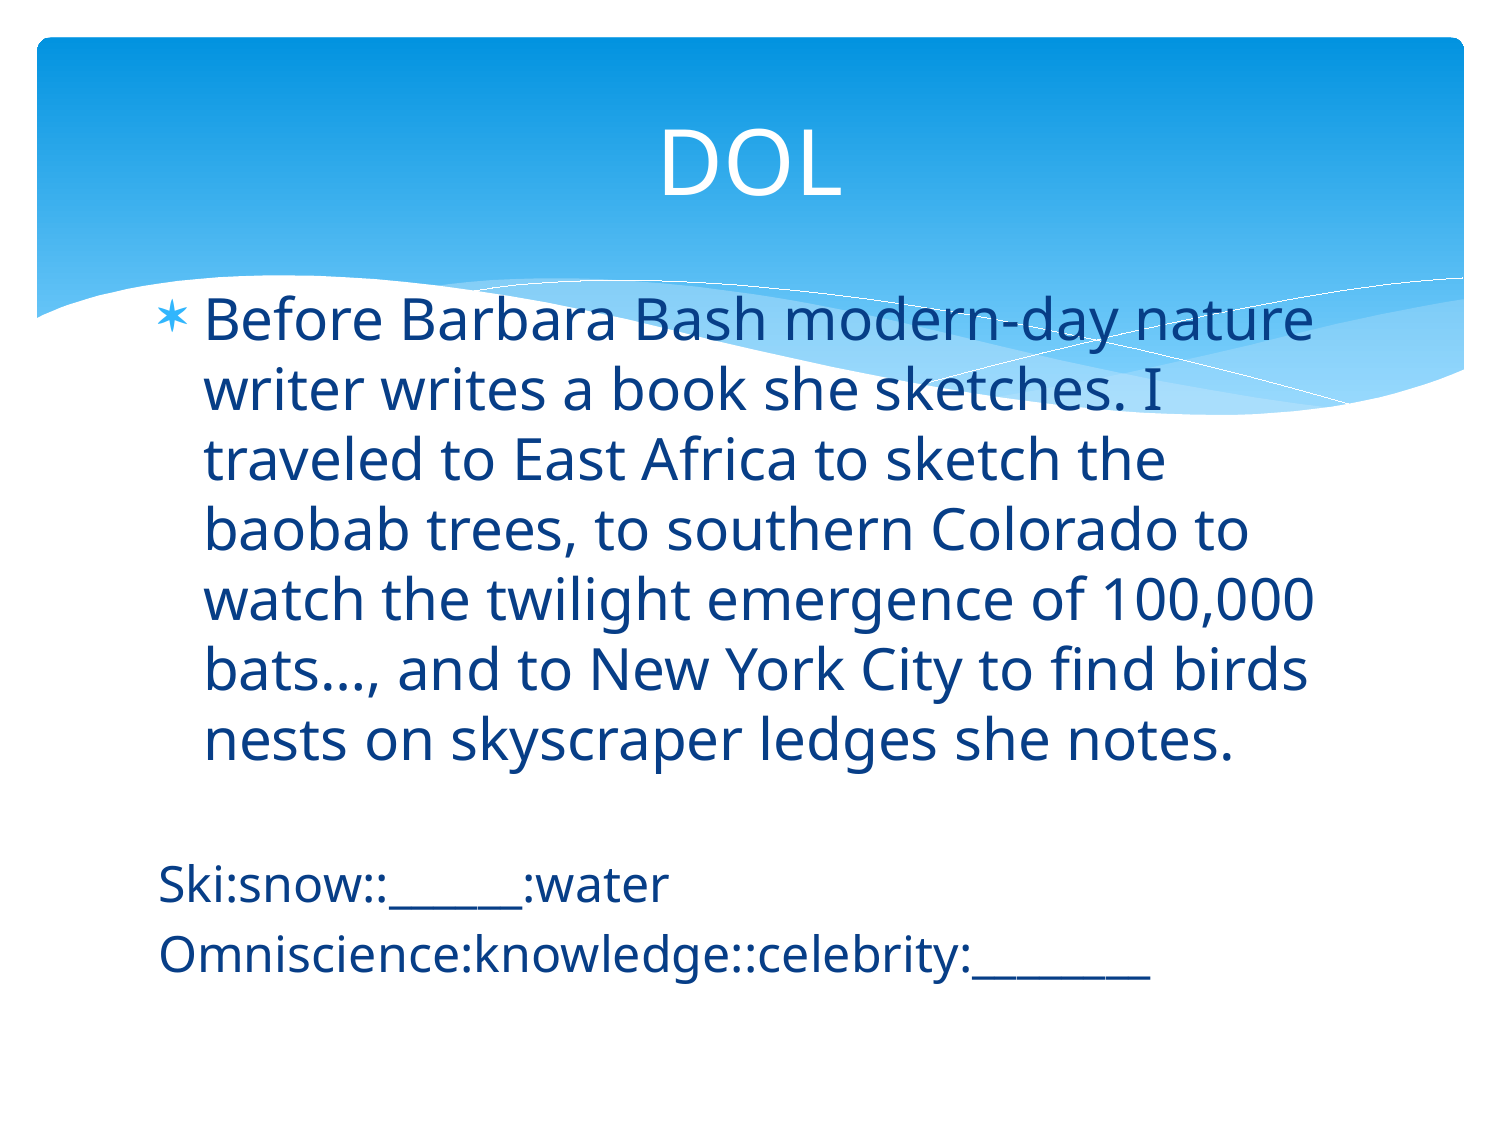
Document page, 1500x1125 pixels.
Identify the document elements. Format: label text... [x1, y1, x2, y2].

title DOL [75, 55, 1425, 261]
list Before Barbara Bash modern-day nature writer writes a book she sketches. I traveled to East Africa to sketch the baobab trees, to southern Colorado to watch the twilight emergence of 100,000 bats…, and to New York City to find birds nests on skyscraper ledges she notes. Ski:snow::______:water Omniscience:knowledge::celebrity:________ [143, 275, 1359, 1005]
